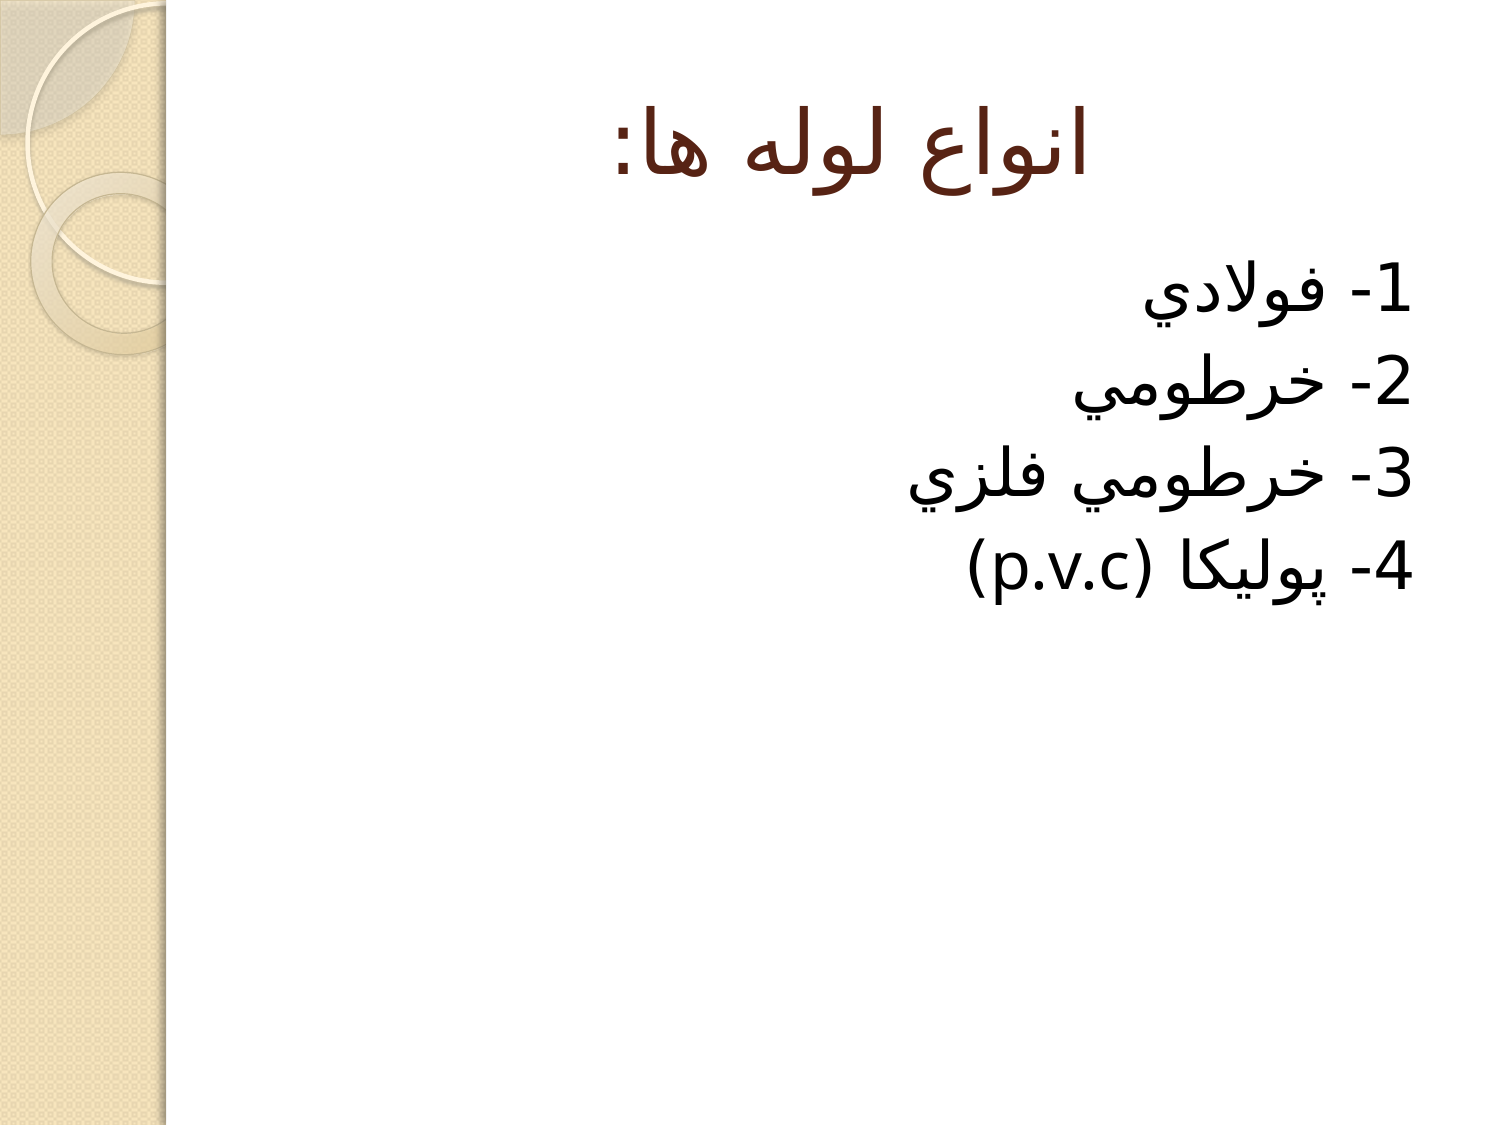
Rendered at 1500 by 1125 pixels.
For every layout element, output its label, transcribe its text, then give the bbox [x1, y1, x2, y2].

list 1- فولادي 2- خرطومي 3- خرطومي فلزي 4- پوليكا (p.v.c) [235, 237, 1466, 1025]
title انواع لوله ها: [235, 45, 1466, 233]
